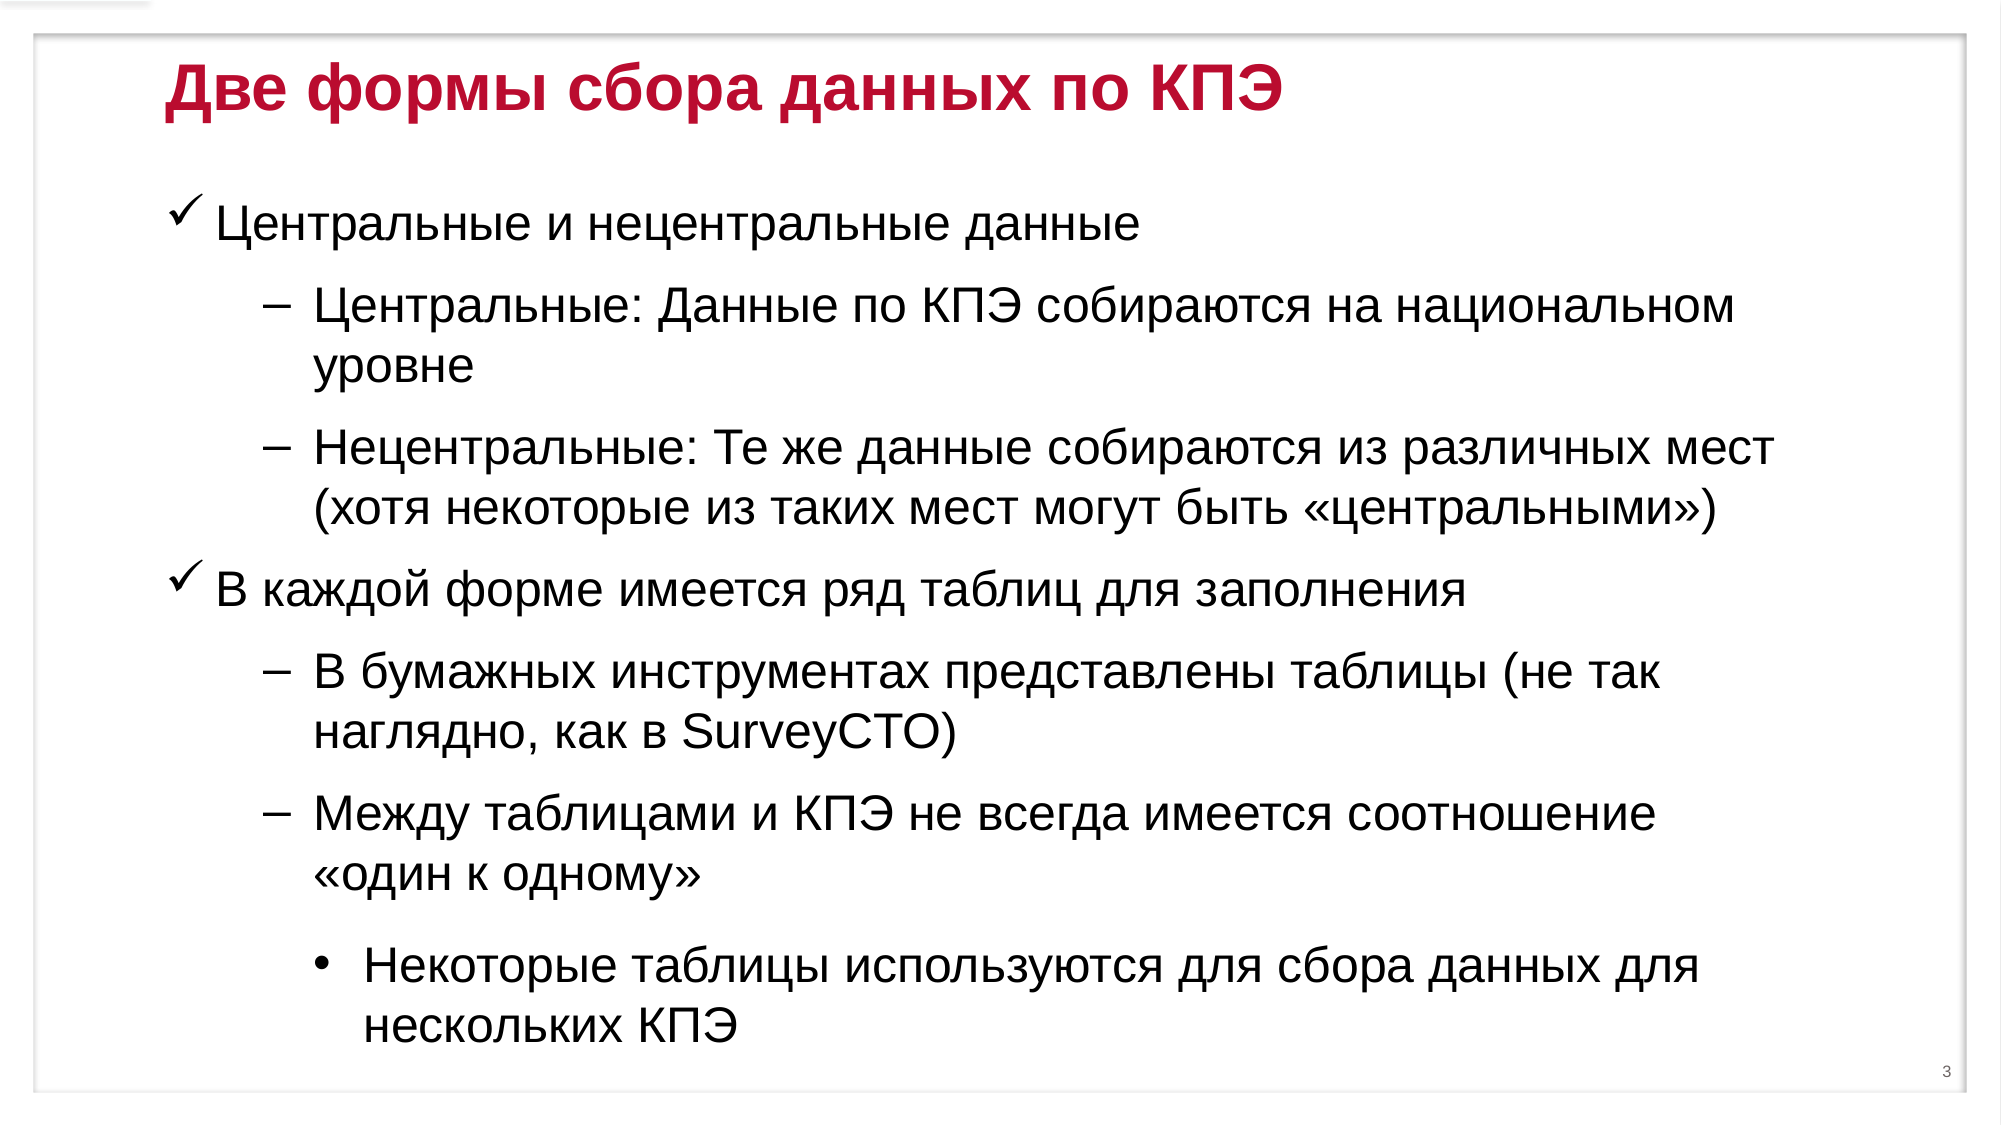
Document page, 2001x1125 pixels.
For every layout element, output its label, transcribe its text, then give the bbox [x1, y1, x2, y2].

list Центральные и нецентральные данные Центральные: Данные по КПЭ собираются на национальном уровне Нецентральные: Те же данные собираются из различных мест (хотя некоторые из таких мест могут быть «центральными») В каждой форме имеется ряд таблиц для заполнения В бумажных инструментах представлены таблицы (не так наглядно, как в SurveyCTO) Между таблицами и КПЭ не всегда имеется соотношение «один к одному» Некоторые таблицы используются для сбора данных для нескольких КПЭ [150, 182, 1851, 1125]
title Две формы сбора данных по КПЭ [150, 36, 1851, 132]
slide_number 3 [1851, 1053, 1967, 1089]
